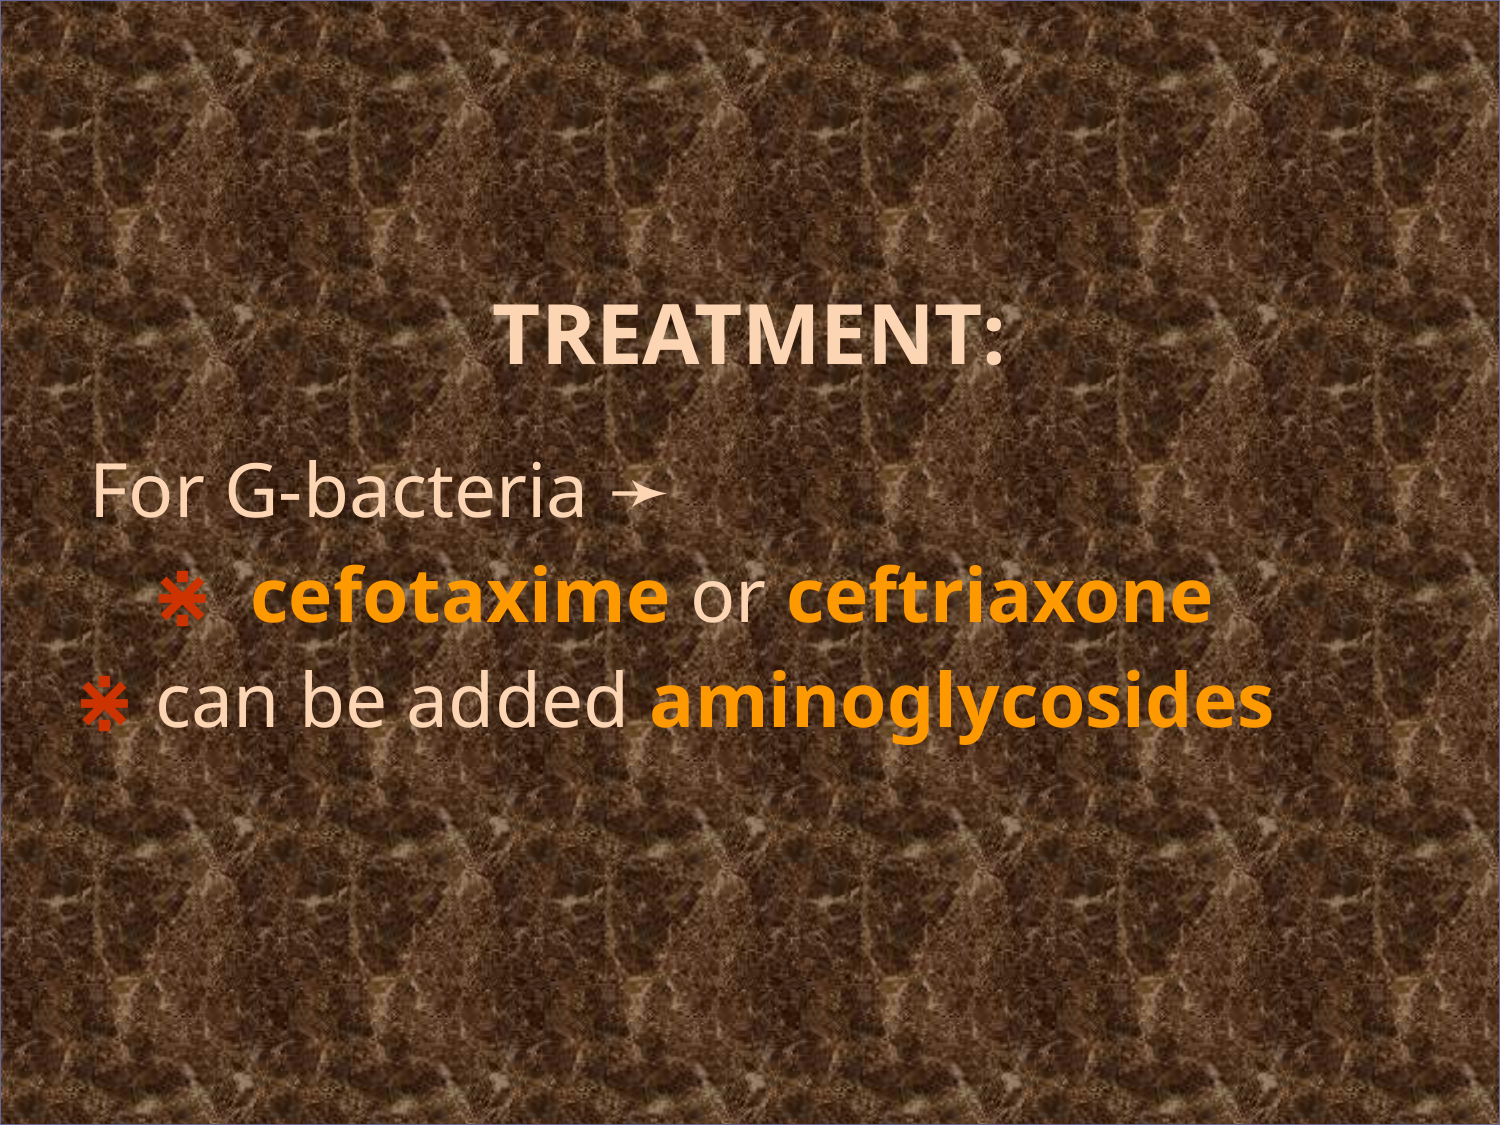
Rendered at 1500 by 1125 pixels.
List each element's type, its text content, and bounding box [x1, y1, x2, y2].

text_box TREATMENT: For G-bacteria ➛ ⋇ cefotaxime or ceftriaxone ⋇ can be added aminoglycosides [0, 0, 1500, 1125]
